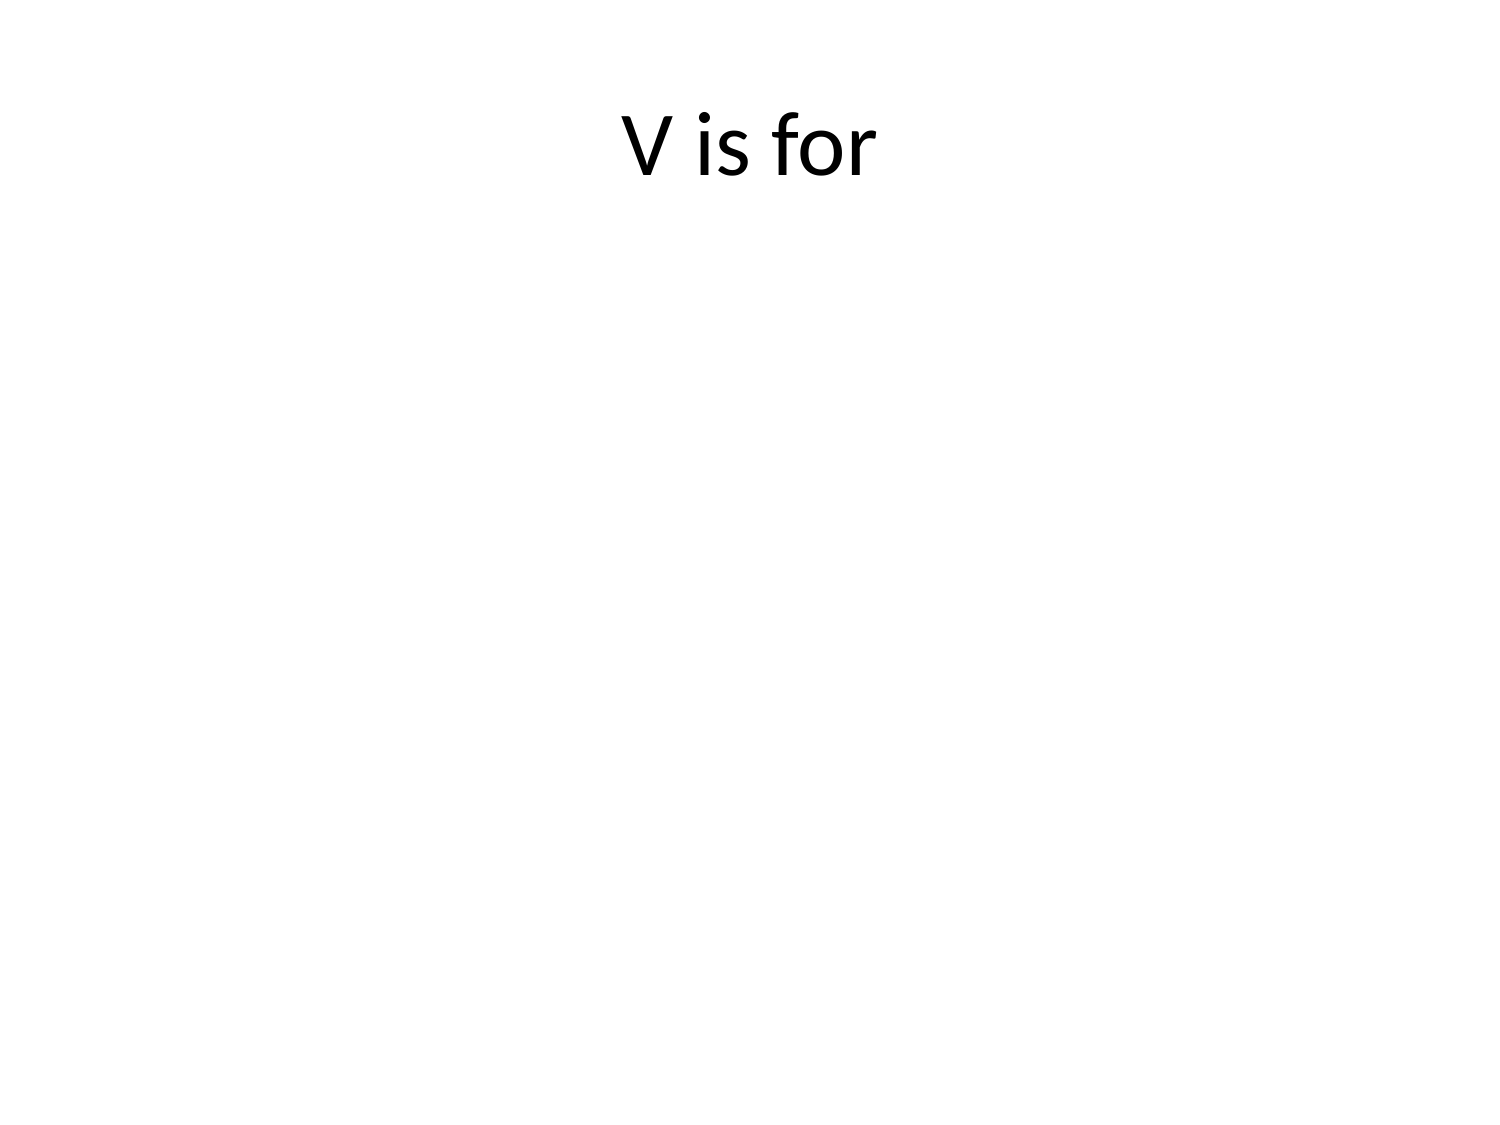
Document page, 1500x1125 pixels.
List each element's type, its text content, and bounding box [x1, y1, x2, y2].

title V is for [75, 45, 1425, 233]
